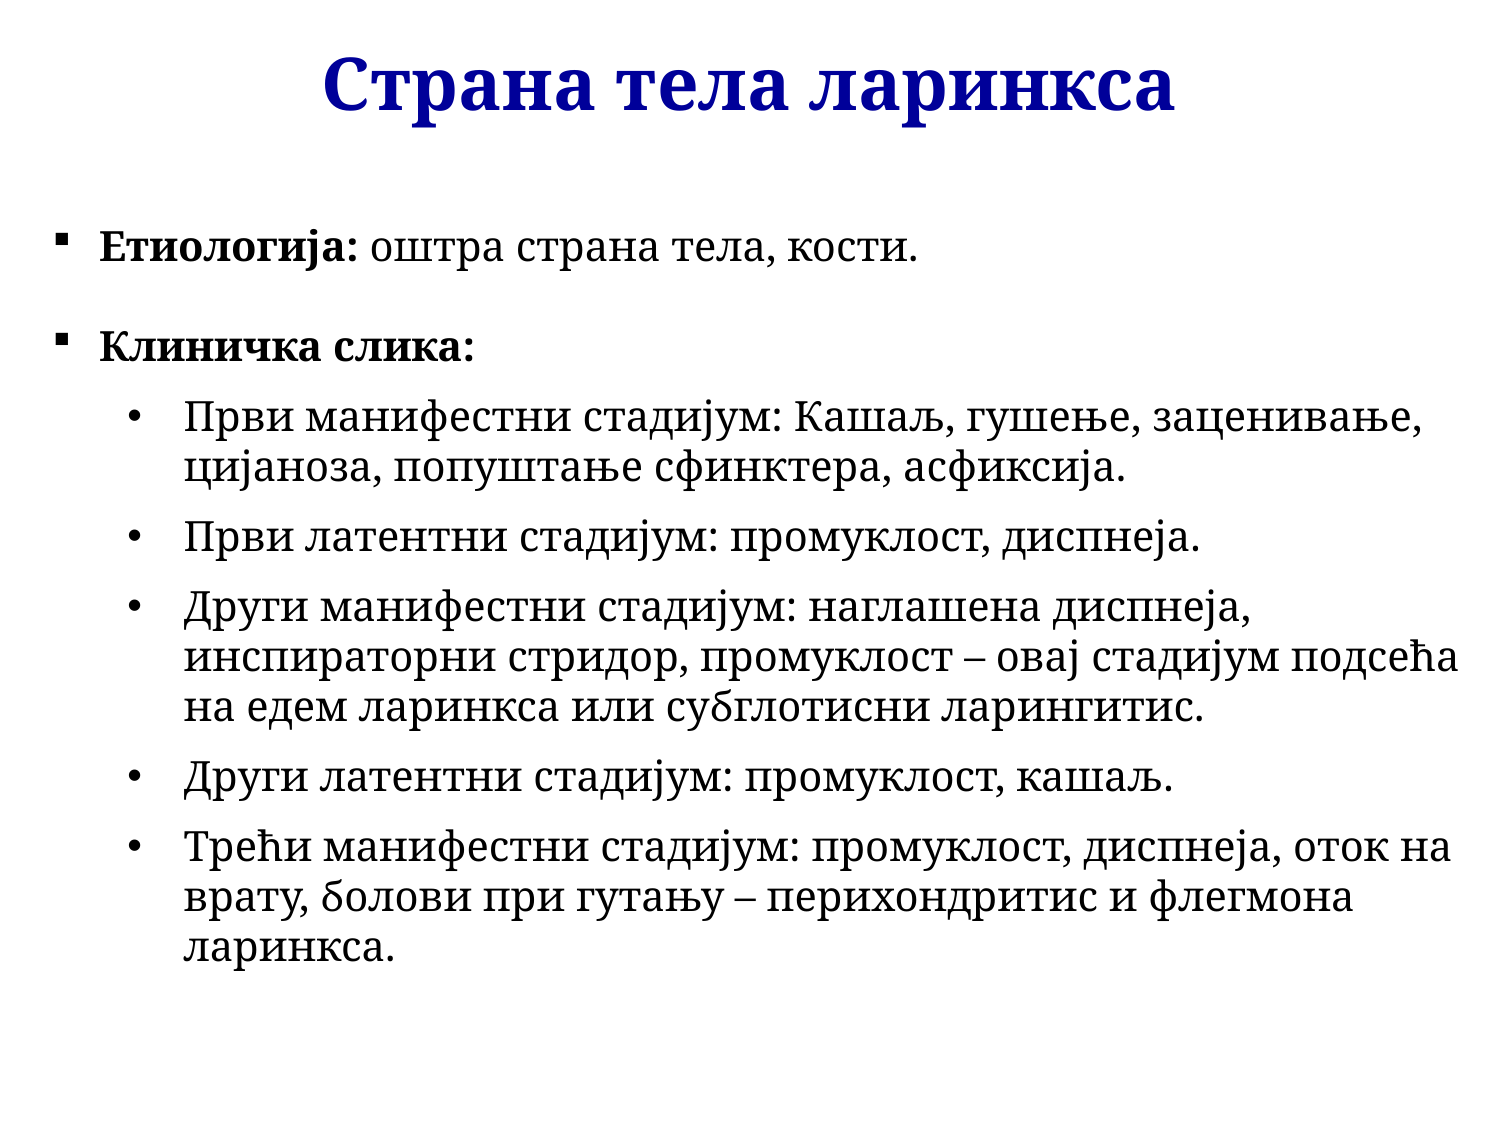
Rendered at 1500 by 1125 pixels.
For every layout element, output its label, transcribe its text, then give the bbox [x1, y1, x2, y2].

text_box Етиологија: оштра страна тела, кости. Клиничка слика: Први манифестни стадијум: Кашаљ, гушење, заценивање, цијаноза, попуштање сфинктера, асфиксија. Први латентни стадијум: промуклост, диспнеја. Други манифестни стадијум: наглашена диспнеја, инспираторни стридор, промуклост – овај стадијум подсећа на едем ларинкса или субглотисни ларингитис. Други латентни стадијум: промуклост, кашаљ. Трећи манифестни стадијум: промуклост, диспнеја, оток на врату, болови при гутању – перихондритис и флегмона ларинкса. [37, 212, 1488, 1125]
text_box Страна тела ларинкса [0, 12, 1500, 151]
